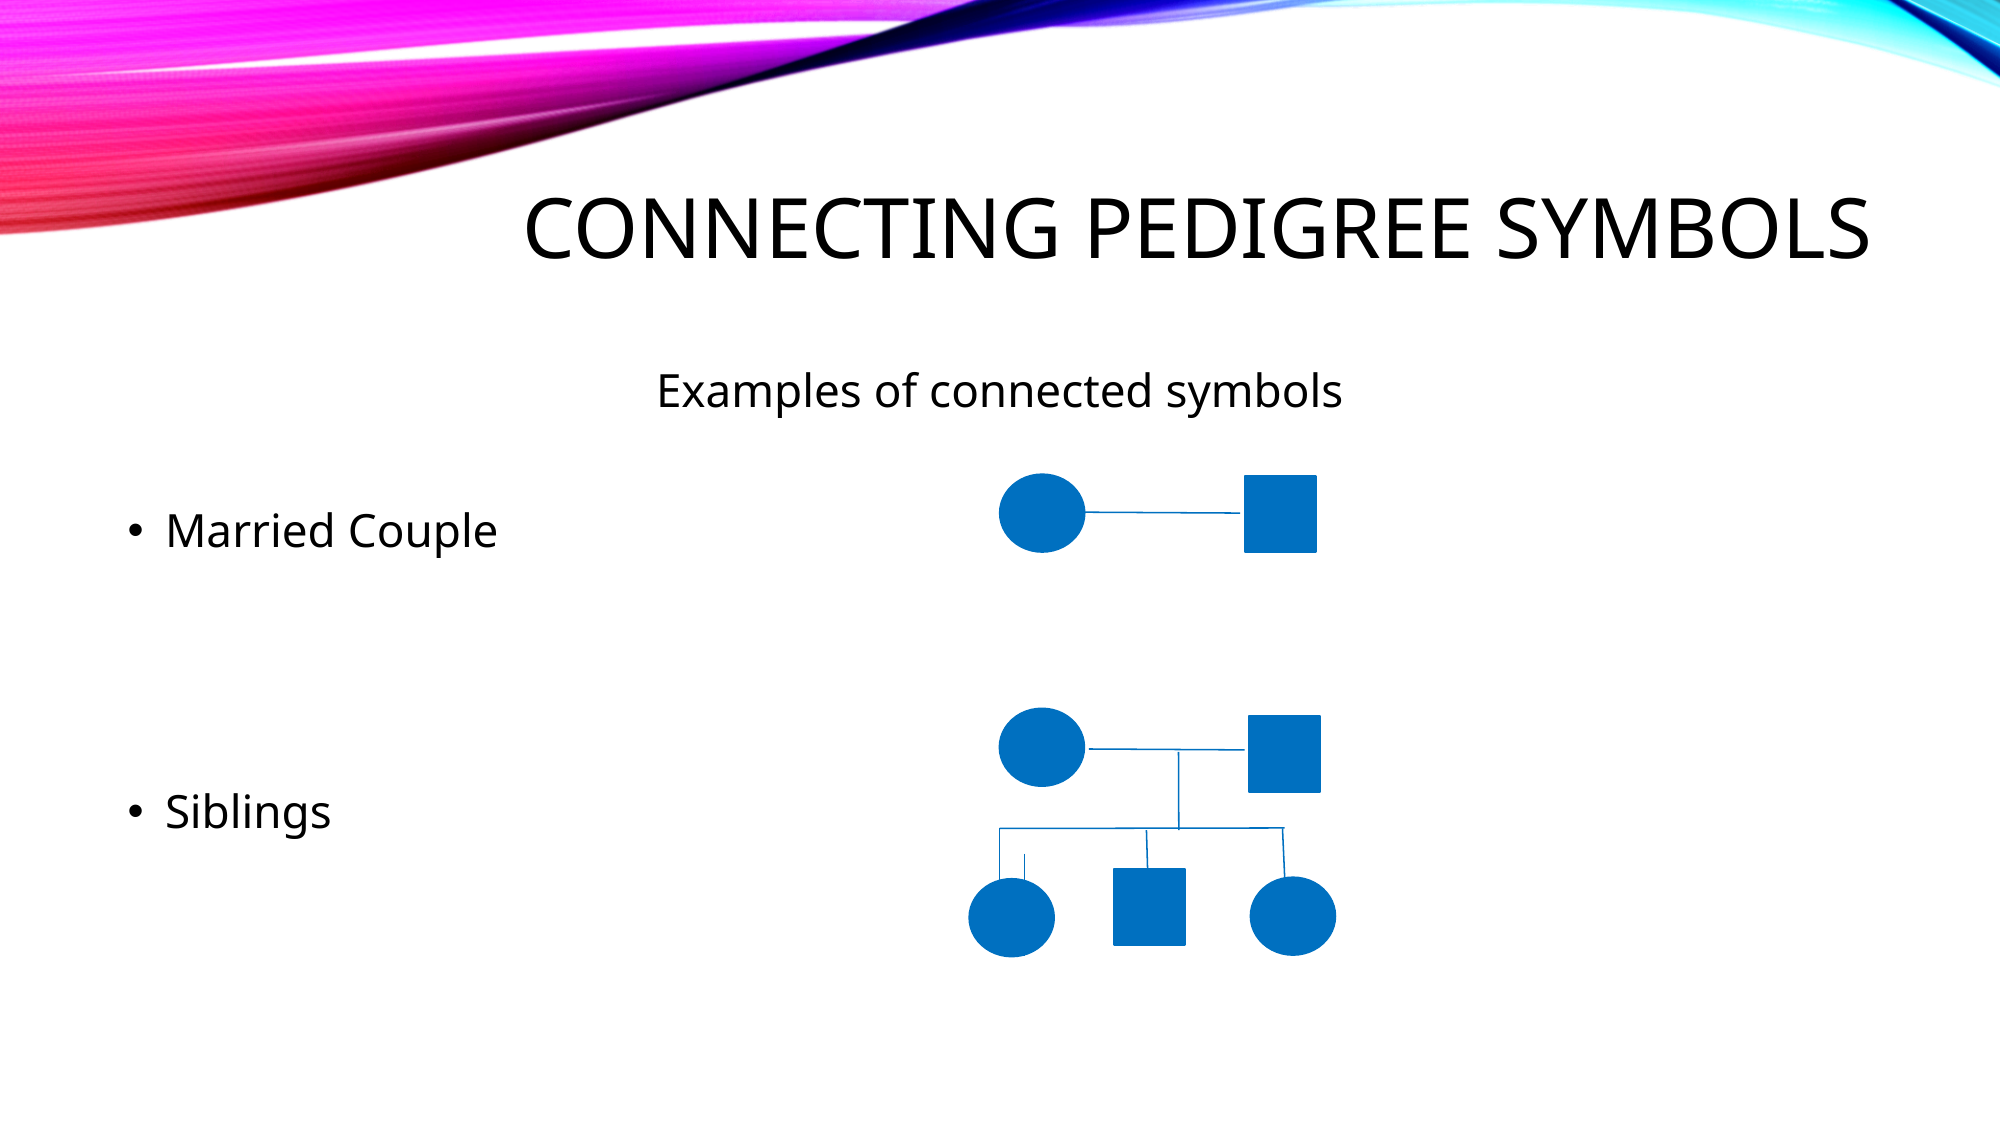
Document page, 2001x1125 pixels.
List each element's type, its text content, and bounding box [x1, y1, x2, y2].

text_box [1244, 475, 1317, 553]
text_box [998, 707, 1086, 787]
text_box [1282, 828, 1288, 927]
text_box [1248, 715, 1321, 793]
title Connecting pedigree symbols [474, 125, 1888, 338]
text_box [1113, 868, 1186, 946]
picture [0, 0, 2000, 237]
text_box [1249, 876, 1337, 956]
picture [1910, 0, 2000, 45]
list Examples of connected symbols Married Couple Siblings [112, 360, 1888, 1021]
picture [1890, 0, 2000, 75]
text_box [998, 473, 1086, 553]
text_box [1146, 829, 1150, 929]
text_box [968, 877, 1024, 958]
text_box [1025, 879, 1055, 956]
